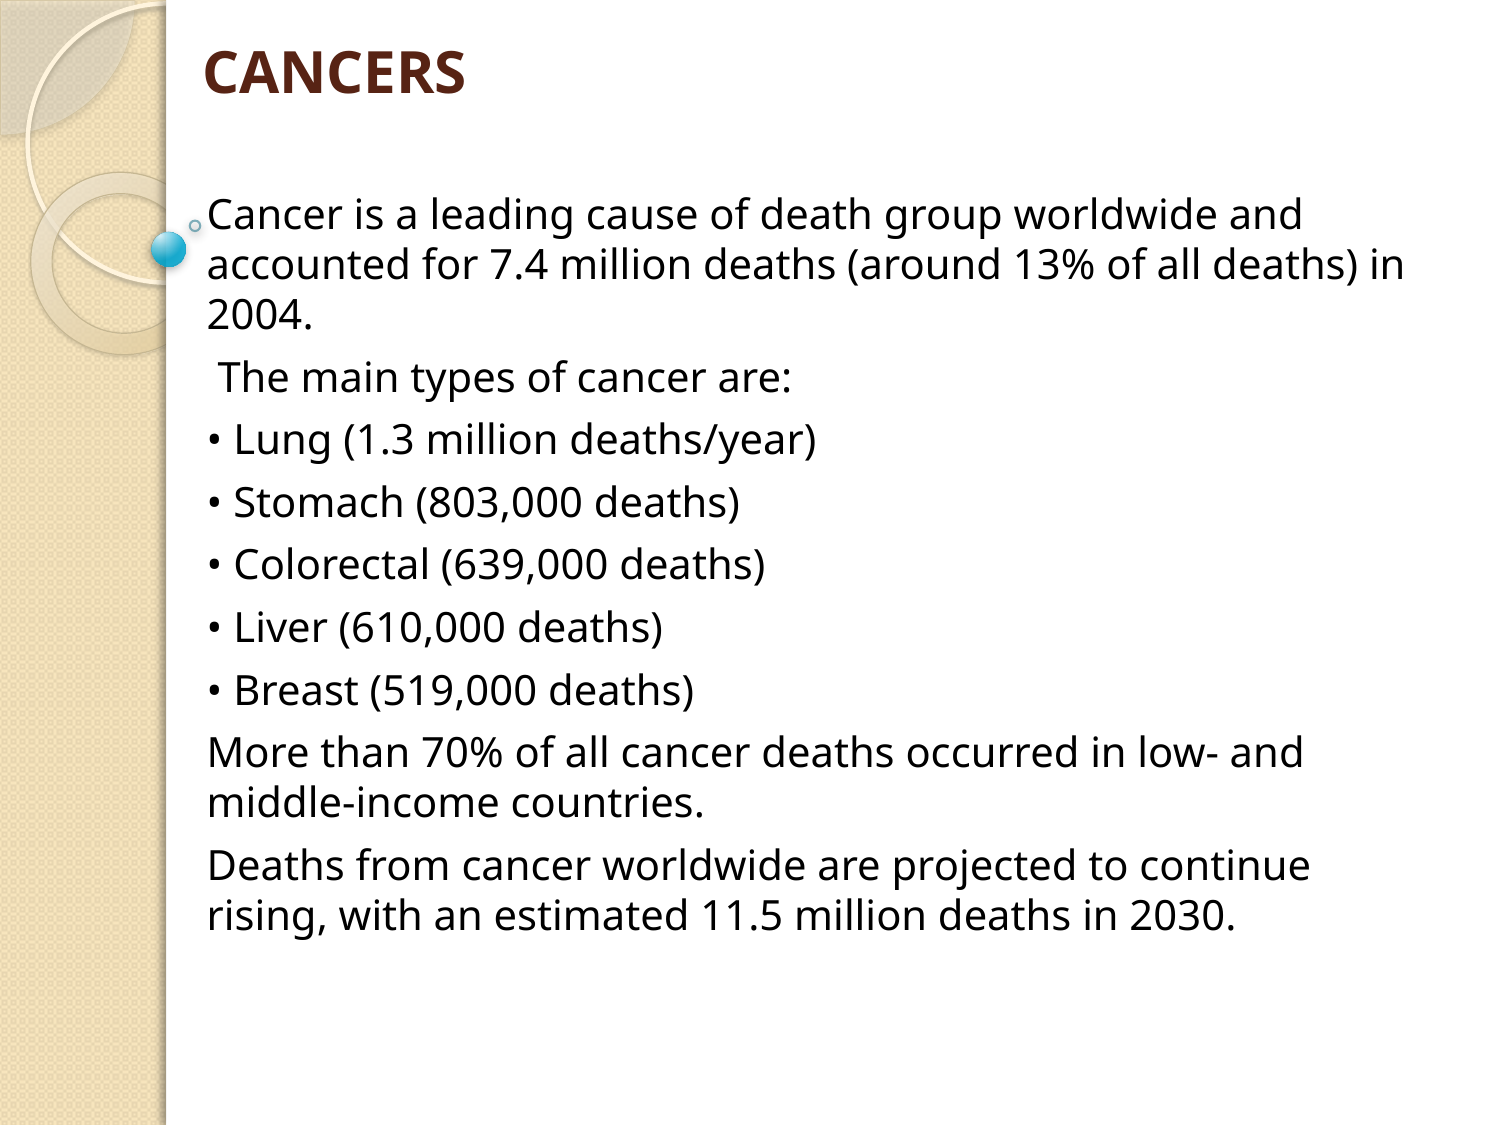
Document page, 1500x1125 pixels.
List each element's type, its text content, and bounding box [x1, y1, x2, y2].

title CANCERS [187, 37, 1388, 113]
subtitle Cancer is a leading cause of death group worldwide and accounted for 7.4 million deaths (around 13% of all deaths) in 2004. The main types of cancer are: • Lung (1.3 million deaths/year) • Stomach (803,000 deaths) • Colorectal (639,000 deaths) • Liver (610,000 deaths) • Breast (519,000 deaths) More than 70% of all cancer deaths occurred in low- and middle-income countries. Deaths from cancer worldwide are projected to continue rising, with an estimated 11.5 million deaths in 2030. [187, 187, 1425, 1050]
